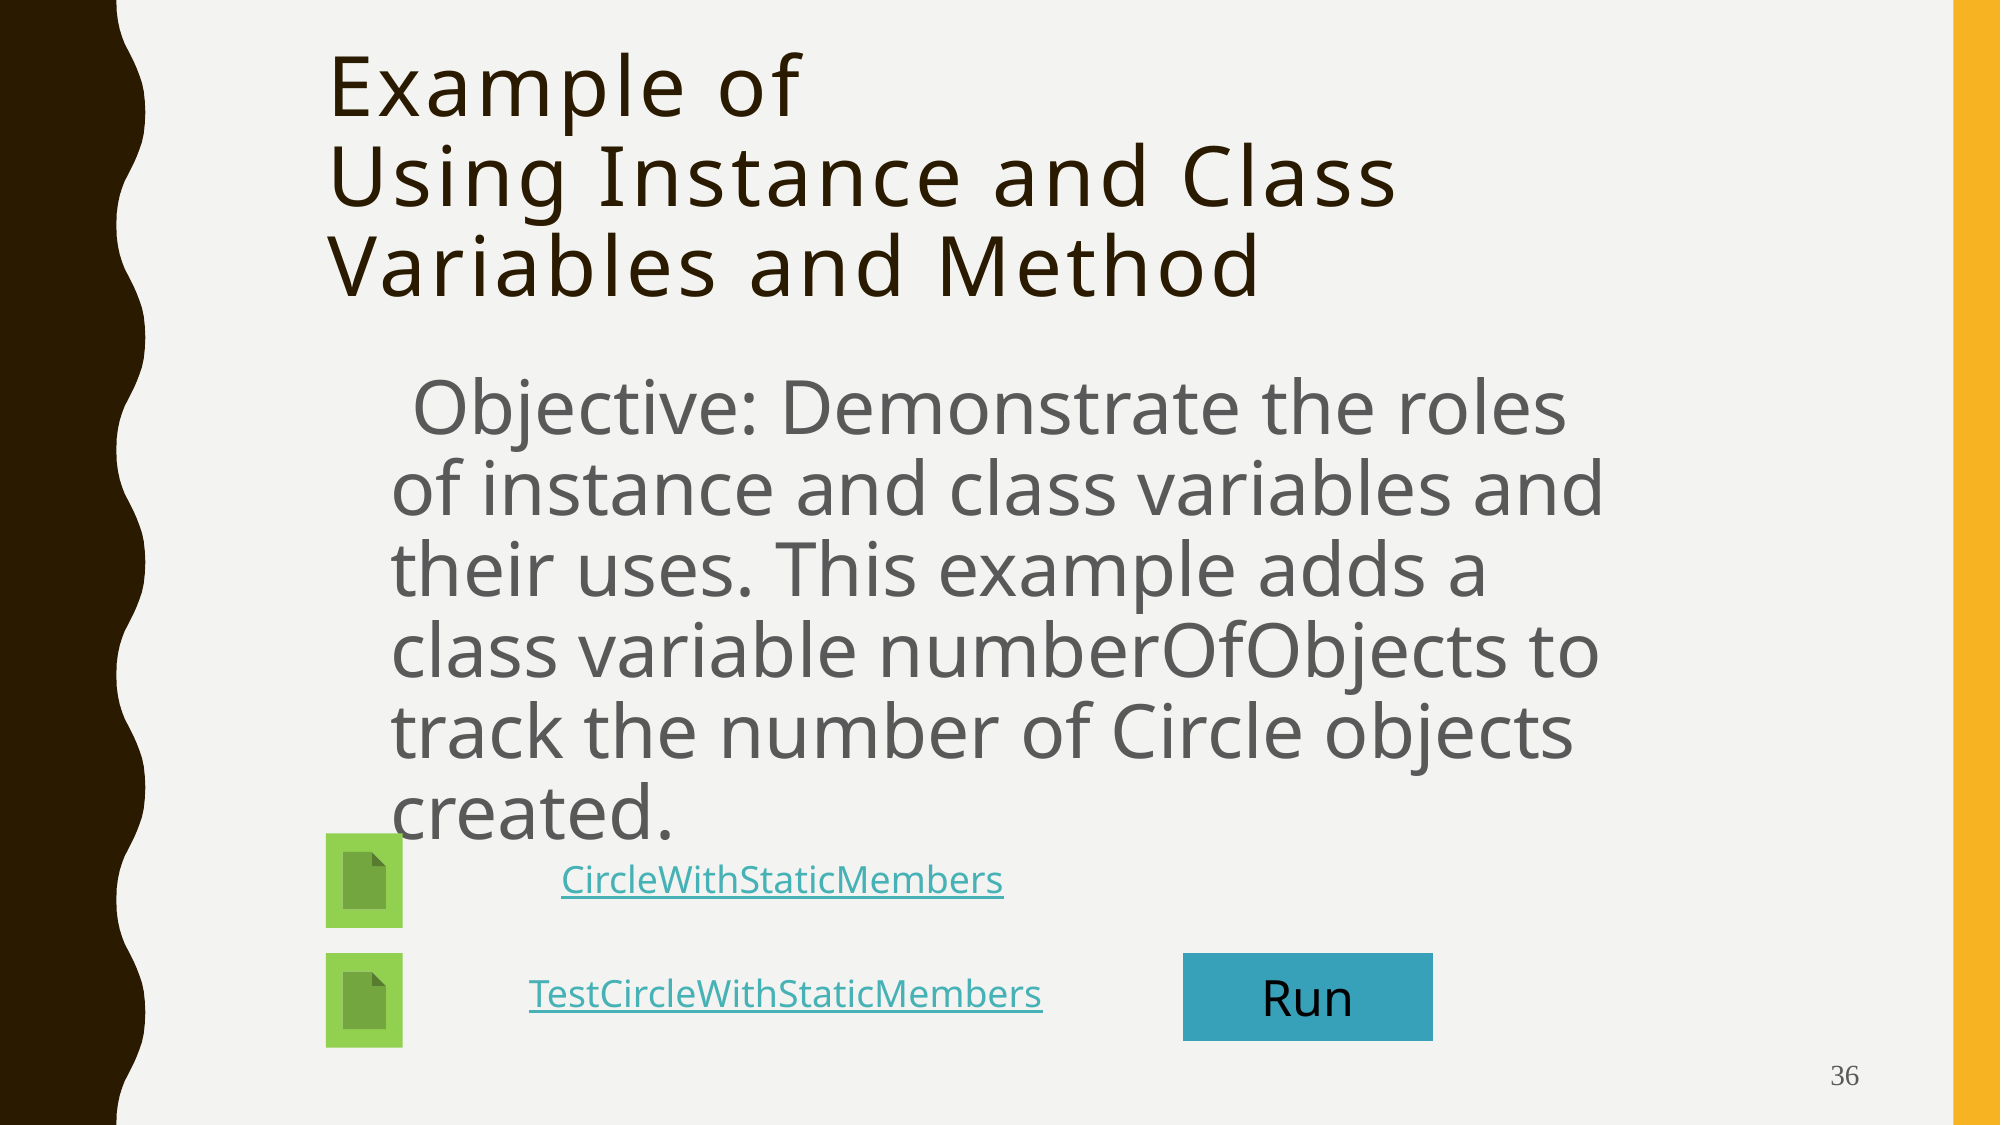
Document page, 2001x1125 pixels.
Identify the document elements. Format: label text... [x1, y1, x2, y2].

text_box [325, 953, 403, 1048]
slide_number 36 [1412, 1045, 1875, 1103]
text_box CircleWithStaticMembers [420, 837, 1145, 925]
text_box [325, 833, 403, 928]
text_box TestCircleWithStaticMembers [420, 953, 1152, 1038]
text_box Run [1182, 953, 1433, 1041]
list Objective: Demonstrate the roles of instance and class variables and their uses. This example adds a class variable numberOfObjects to track the number of Circle objects created. [337, 362, 1663, 813]
title Example of Using Instance and Class Variables and Method [312, 37, 1700, 300]
